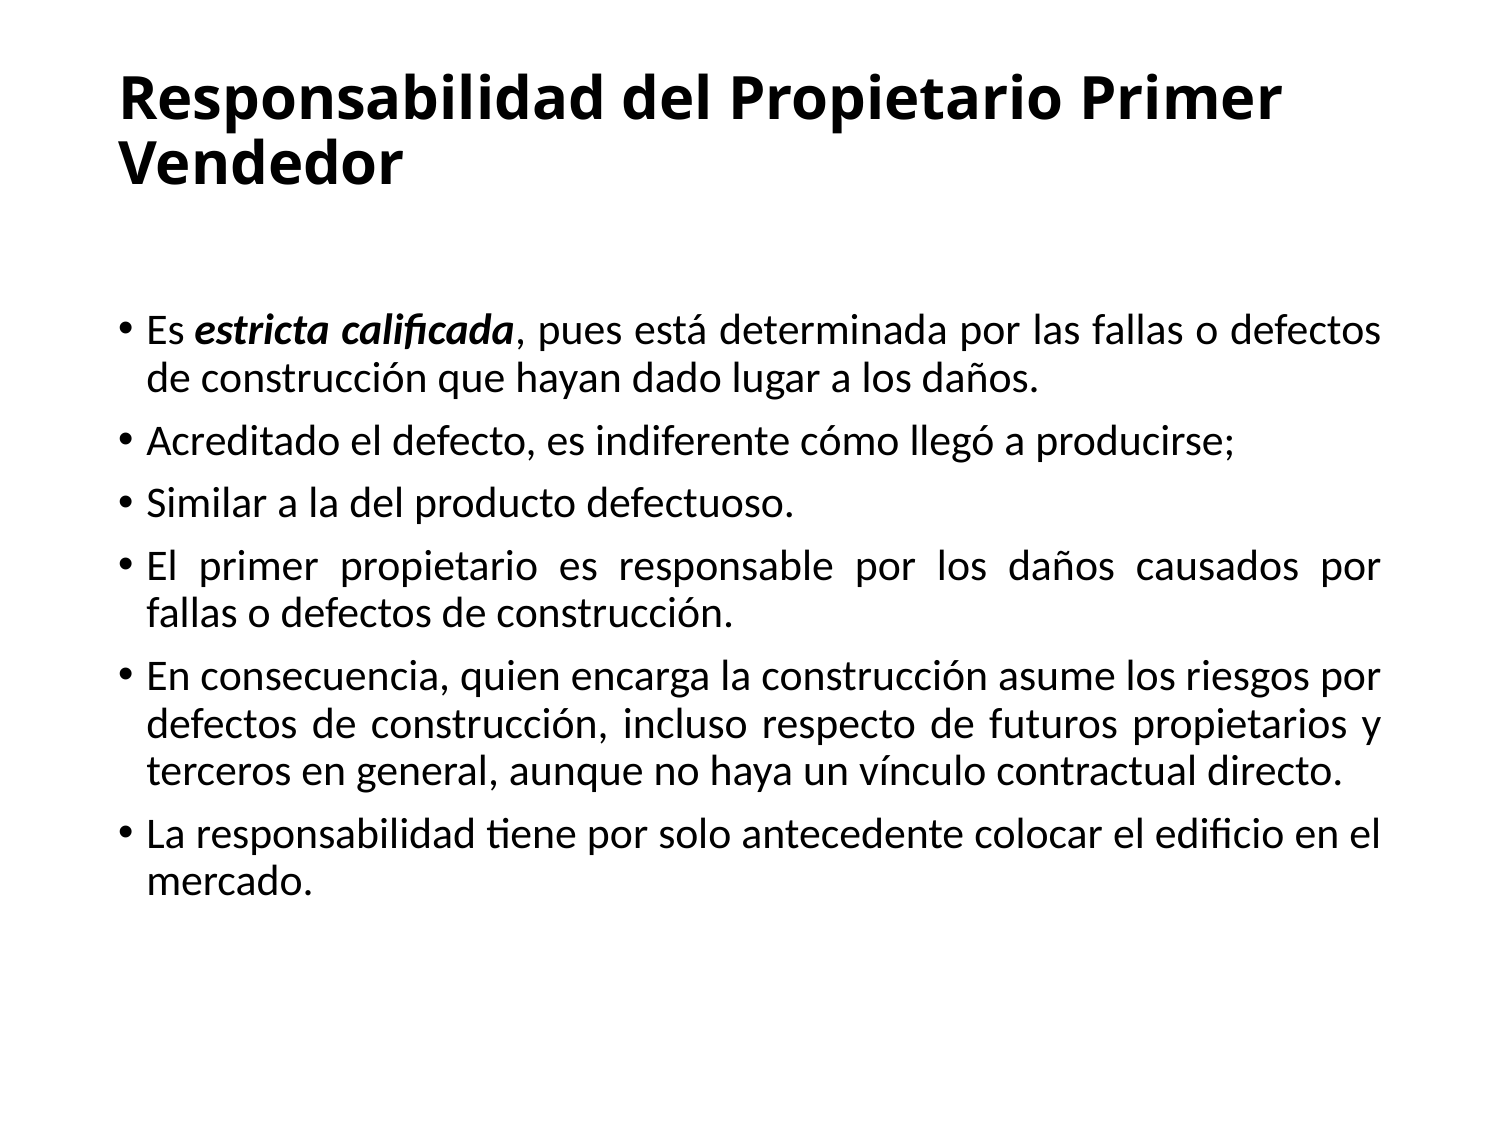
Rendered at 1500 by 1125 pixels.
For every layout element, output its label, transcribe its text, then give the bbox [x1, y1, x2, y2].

list Es estricta calificada, pues está determinada por las fallas o defectos de construcción que hayan dado lugar a los daños. Acreditado el defecto, es indiferente cómo llegó a producirse; Similar a la del producto defectuoso. El primer propietario es responsable por los daños causados por fallas o defectos de construcción. En consecuencia, quien encarga la construcción asume los riesgos por defectos de construcción, incluso respecto de futuros propietarios y terceros en general, aunque no haya un vínculo contractual directo. La responsabilidad tiene por solo antecedente colocar el edificio en el mercado. [103, 299, 1397, 1014]
title Responsabilidad del Propietario Primer Vendedor [103, 59, 1397, 278]
